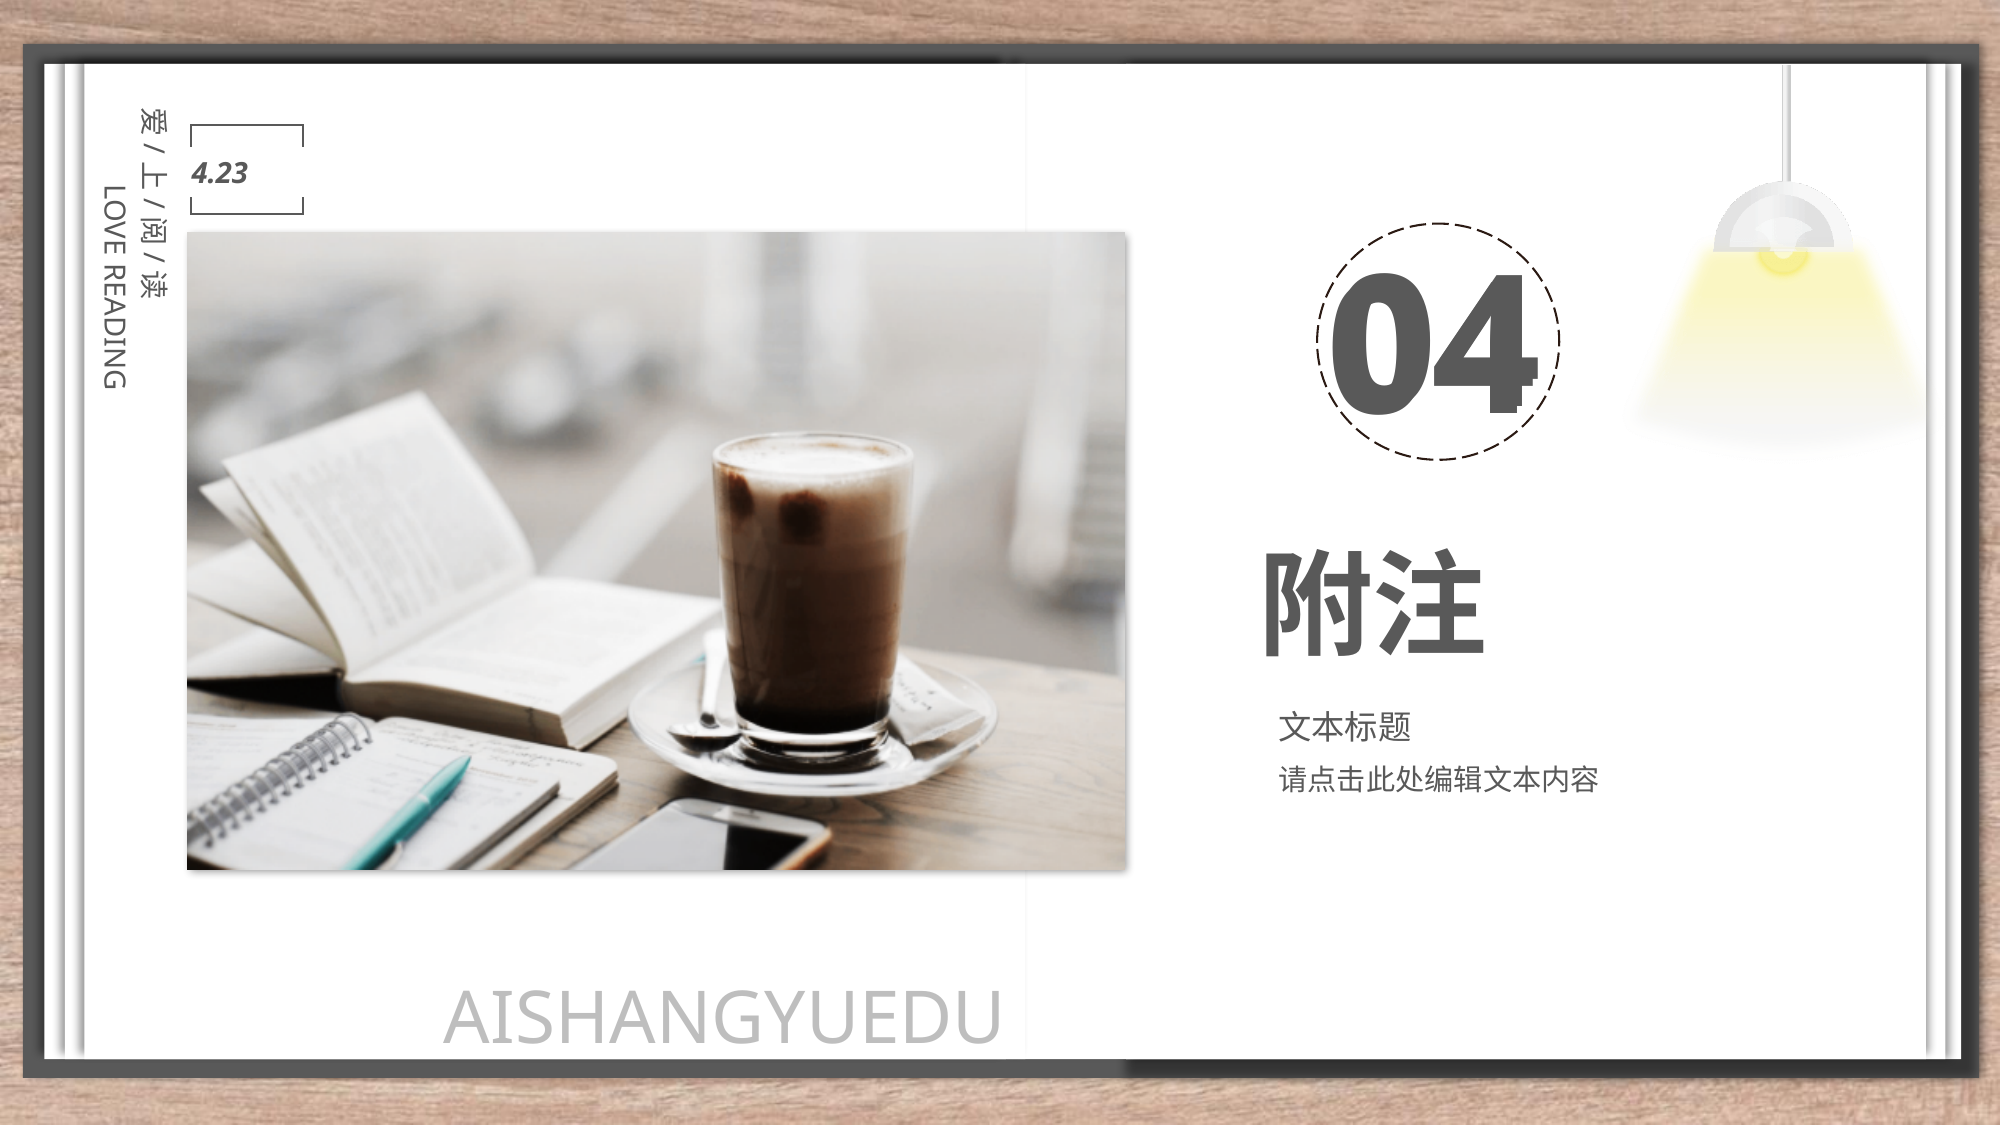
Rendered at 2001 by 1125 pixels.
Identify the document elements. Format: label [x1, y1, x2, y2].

text_box [176, 125, 326, 214]
text_box [44, 63, 1962, 1060]
text_box [1263, 698, 1627, 805]
text_box [1317, 215, 1560, 460]
picture [0, 0, 2000, 1125]
